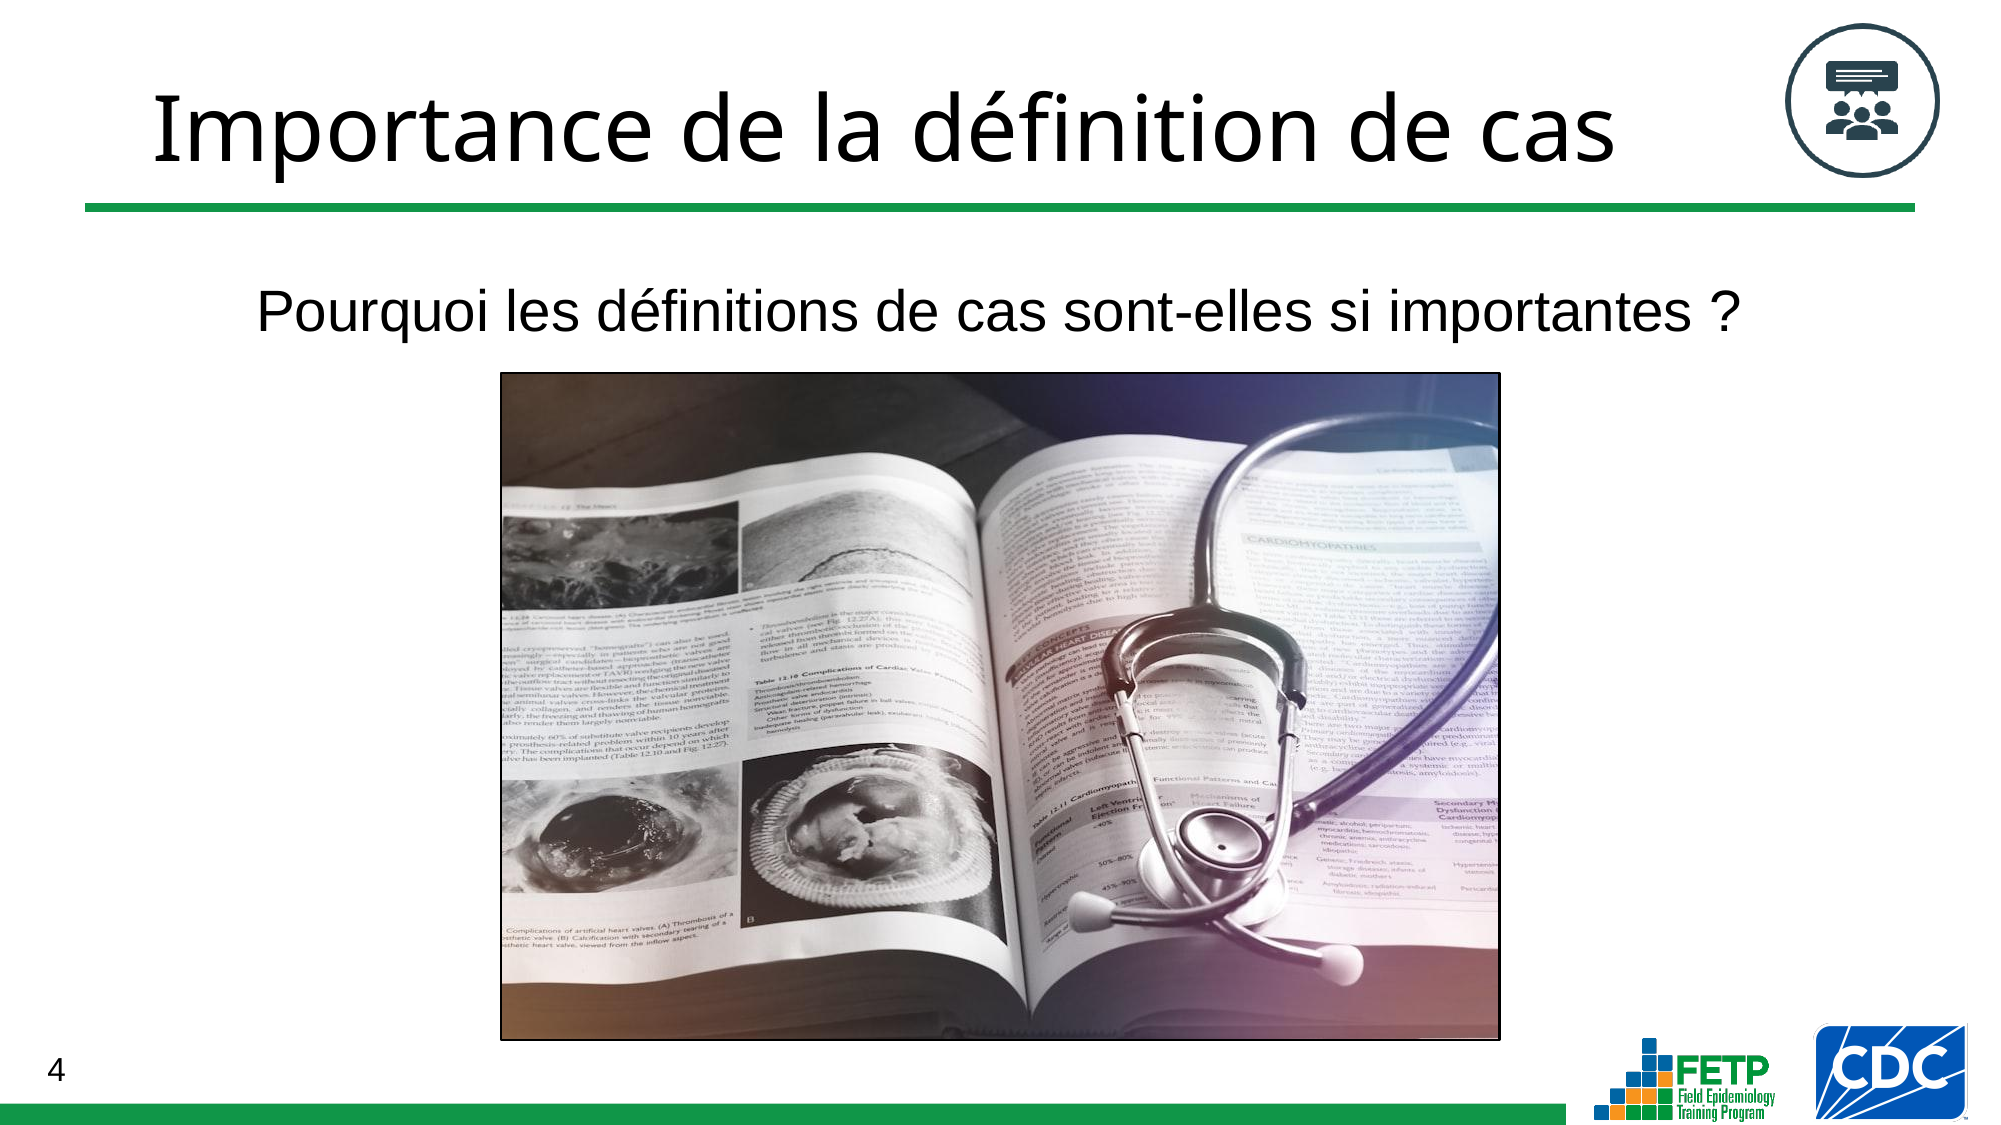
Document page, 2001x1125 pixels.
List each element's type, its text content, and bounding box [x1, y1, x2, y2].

picture [501, 373, 1499, 1040]
picture [1785, 23, 1940, 178]
text_box Pourquoi les définitions de cas sont-elles si importantes ? [137, 242, 1863, 374]
picture [1594, 1038, 1775, 1122]
picture [1813, 1023, 1968, 1122]
title Importance de la définition de cas [137, 75, 1738, 207]
